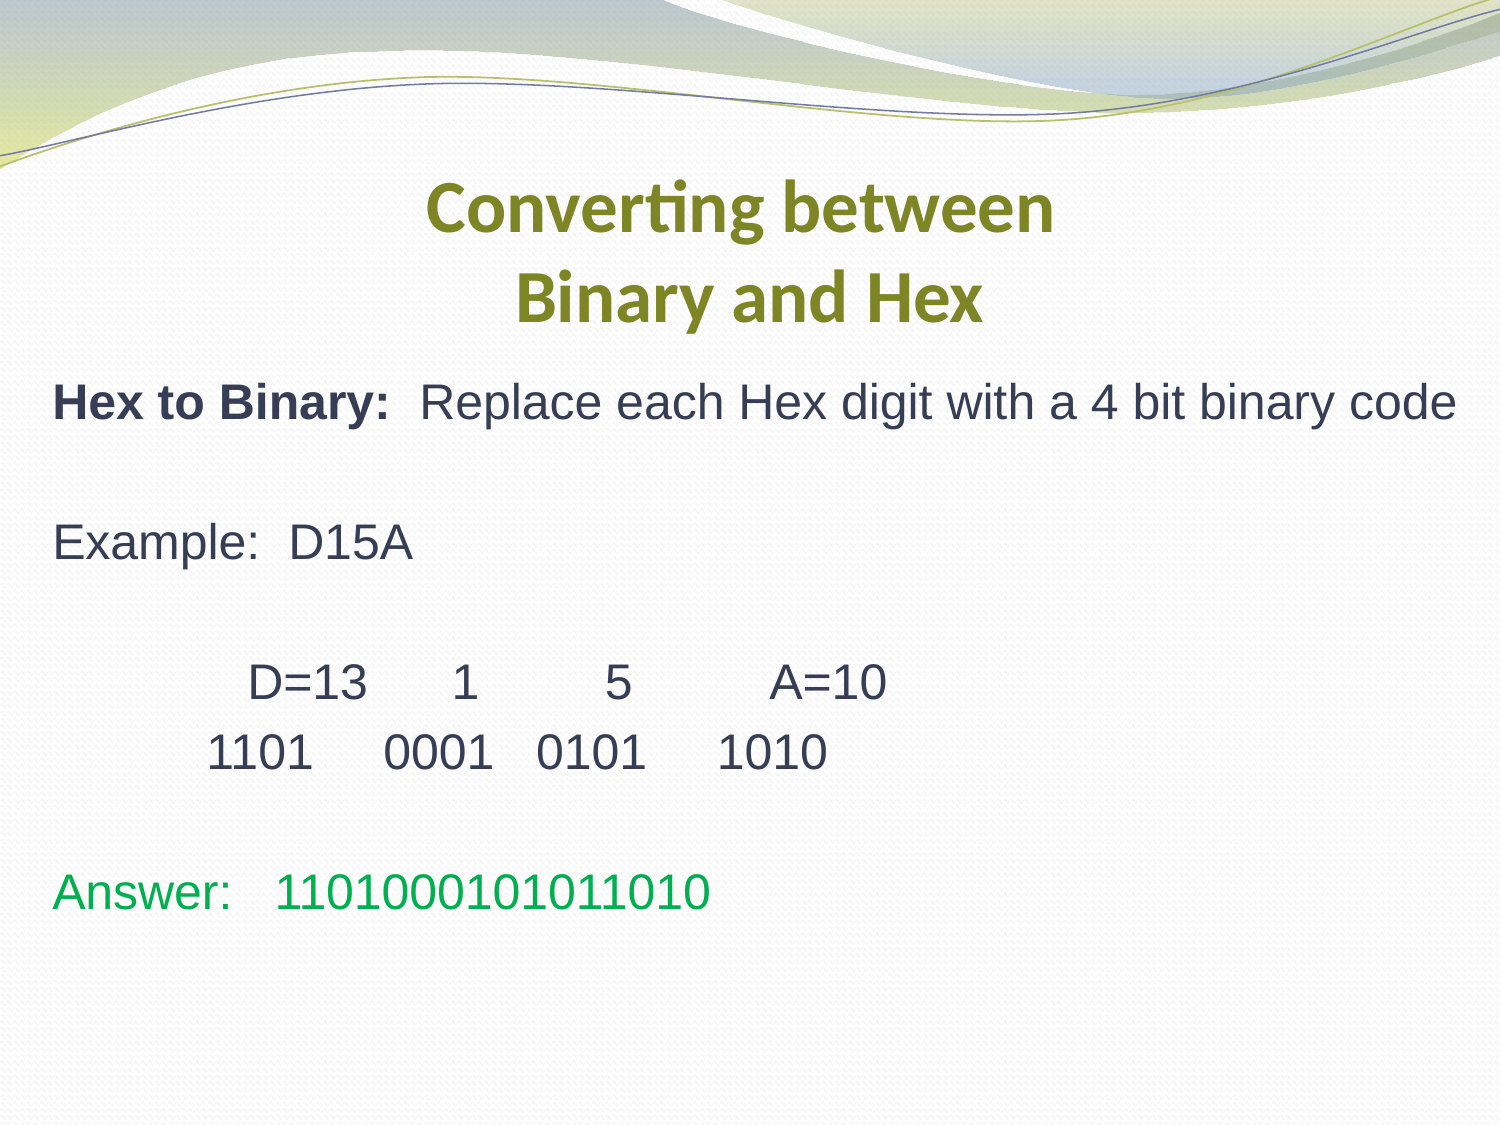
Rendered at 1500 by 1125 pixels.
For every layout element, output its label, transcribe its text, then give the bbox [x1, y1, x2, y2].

title Converting between Binary and Hex [75, 149, 1425, 338]
list Hex to Binary: Replace each Hex digit with a 4 bit binary code Example: D15A D=13 1 5 A=10 1101 0001 0101 1010 Answer: 1101000101011010 [37, 362, 1475, 1083]
